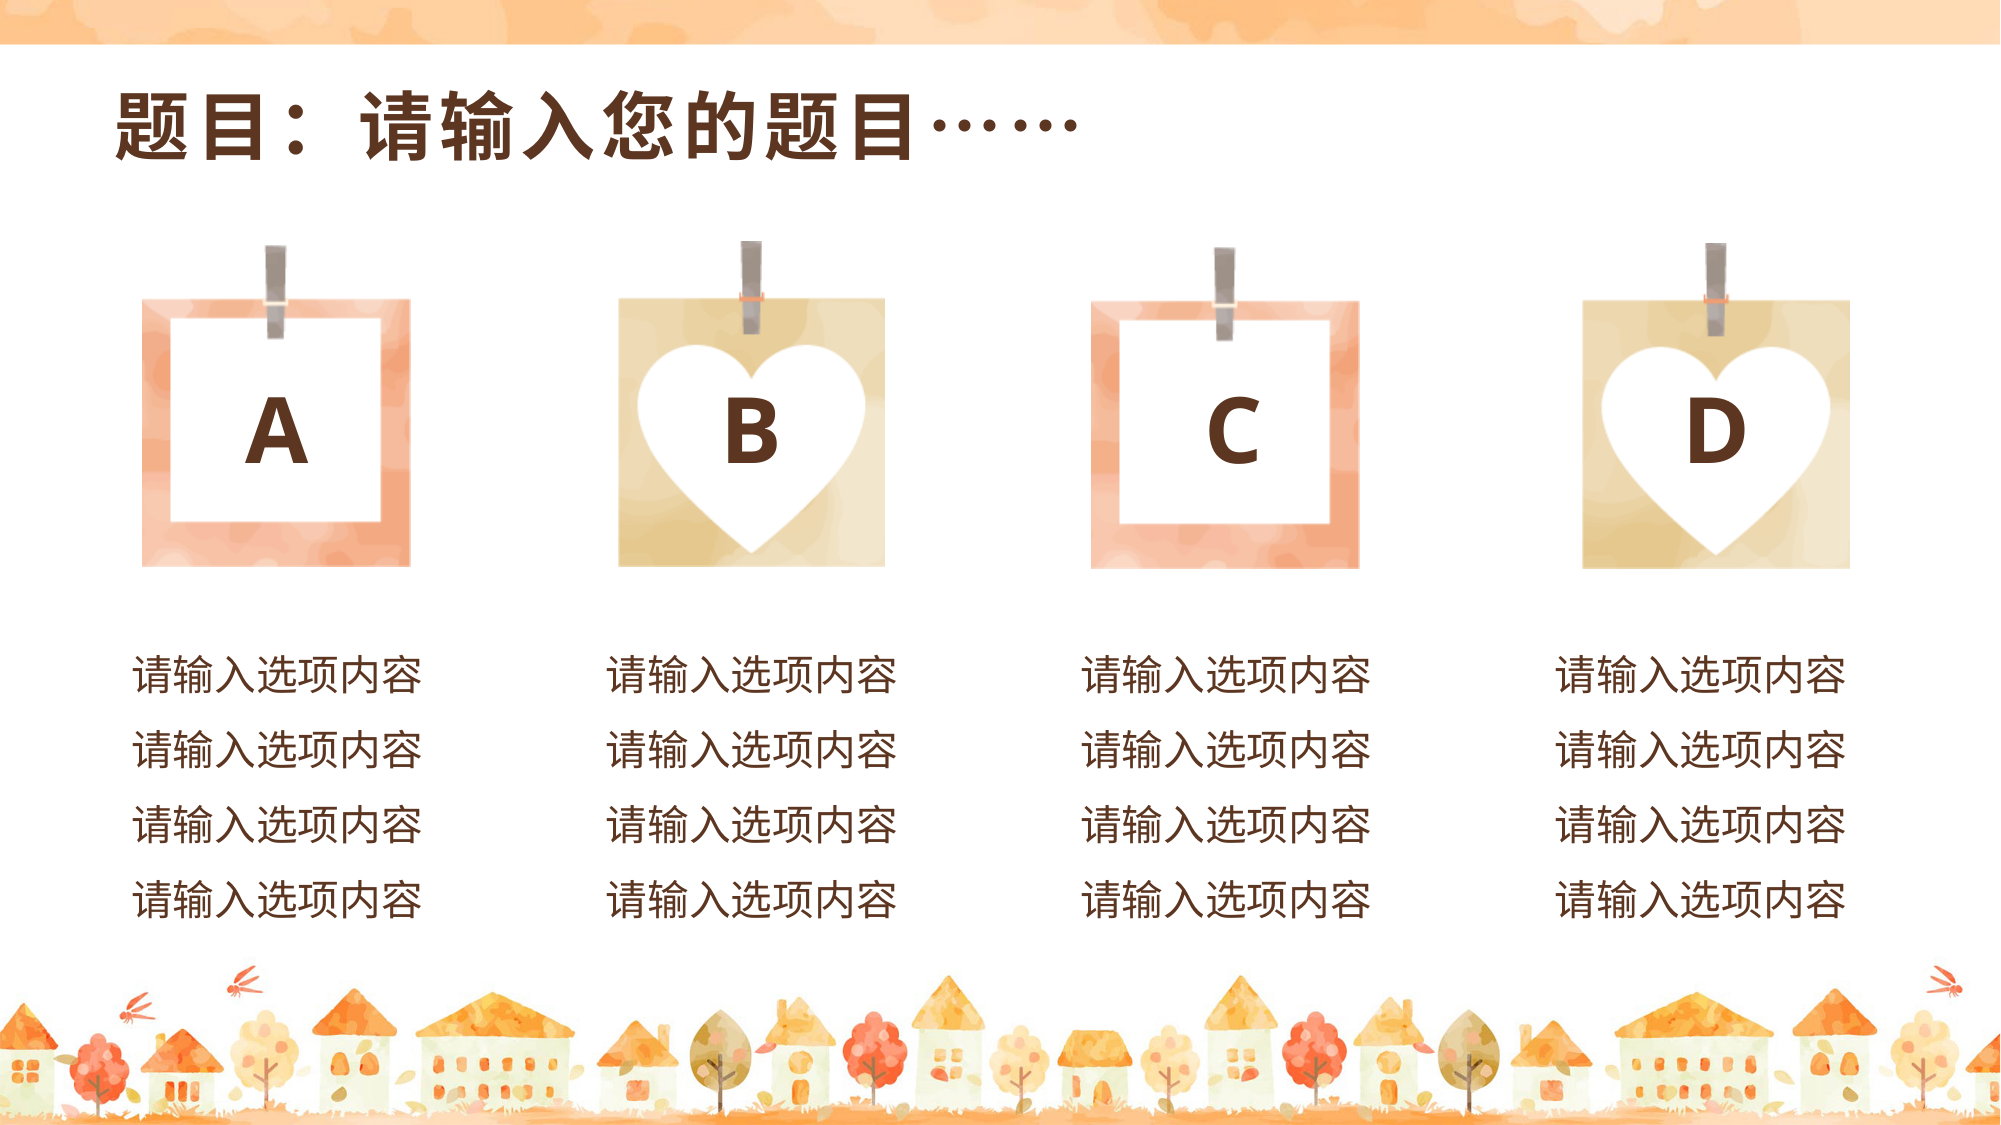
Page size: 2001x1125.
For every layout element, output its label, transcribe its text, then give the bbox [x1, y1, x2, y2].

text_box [142, 245, 412, 568]
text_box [1091, 247, 1361, 570]
text_box 请输入选项内容 请输入选项内容 请输入选项内容 请输入选项内容 [73, 612, 482, 936]
picture [0, 0, 2001, 1125]
text_box 请输入选项内容 请输入选项内容 请输入选项内容 请输入选项内容 [547, 612, 956, 936]
text_box 请输入选项内容 请输入选项内容 请输入选项内容 请输入选项内容 [1496, 612, 1905, 936]
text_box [617, 241, 886, 568]
text_box 请输入选项内容 请输入选项内容 请输入选项内容 请输入选项内容 [1022, 612, 1431, 936]
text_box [1582, 243, 1850, 570]
title 题目：请输入您的题目…… [100, 66, 1900, 183]
